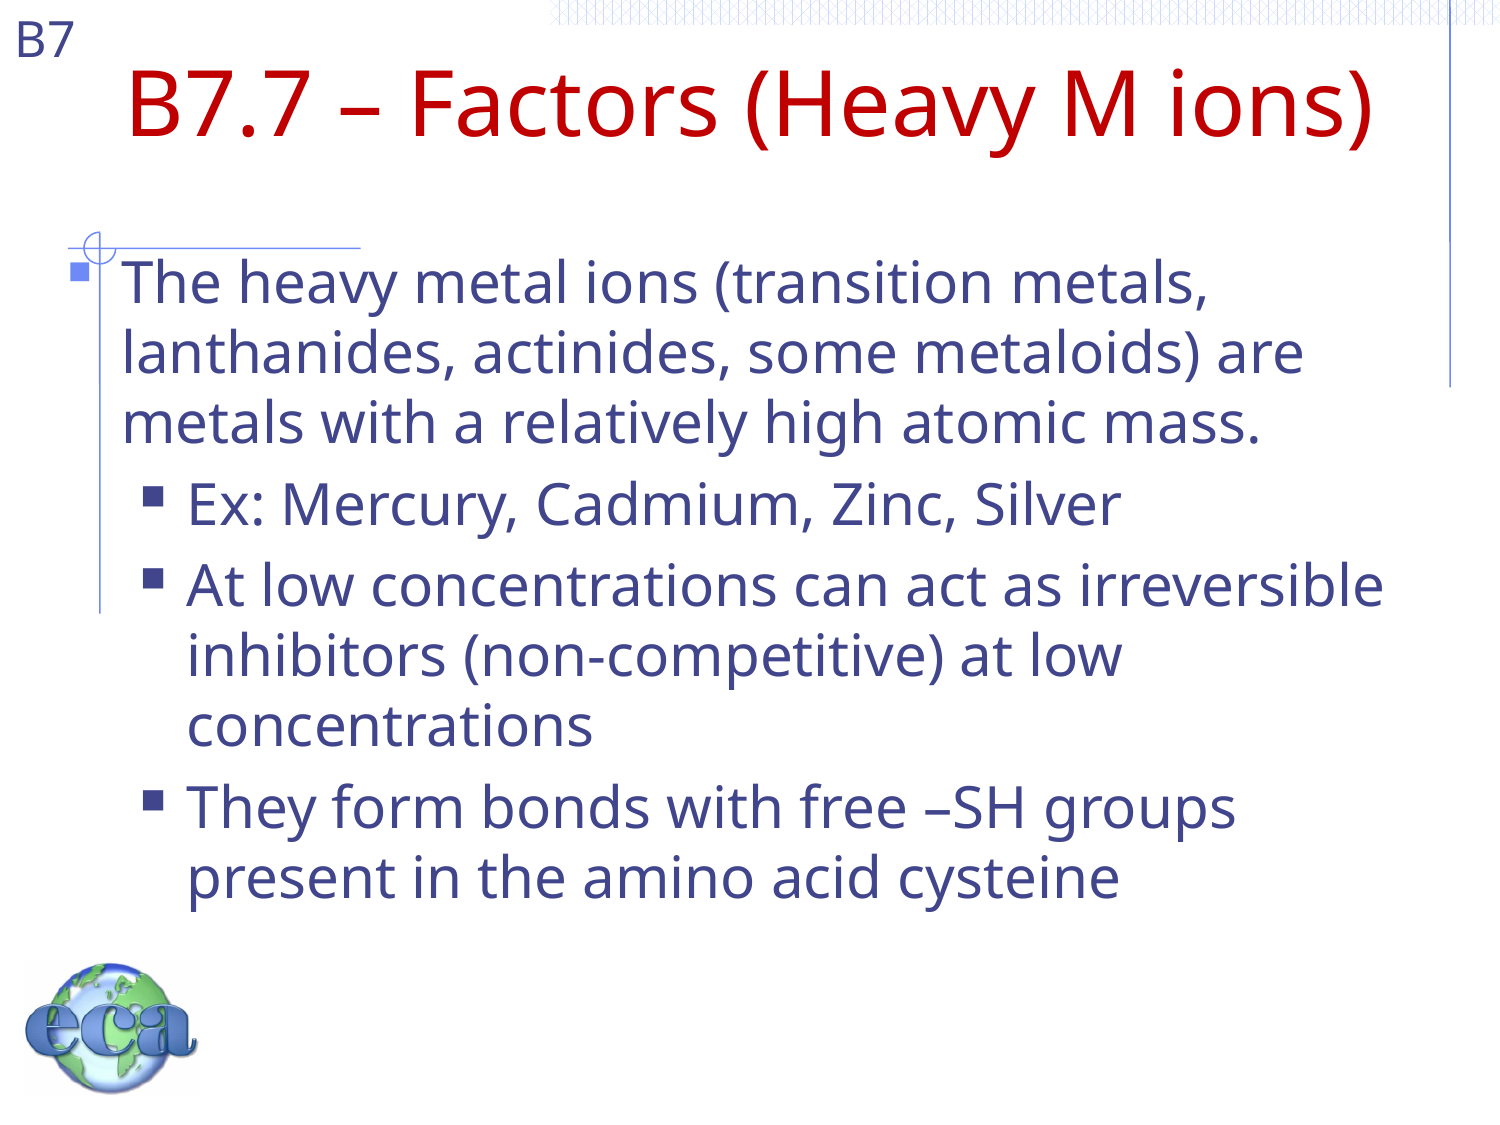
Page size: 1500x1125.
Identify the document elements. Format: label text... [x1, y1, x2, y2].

picture [23, 960, 200, 1096]
title B7.7 – Factors (Heavy M ions) [37, 24, 1463, 163]
list The heavy metal ions (transition metals, lanthanides, actinides, some metaloids) are metals with a relatively high atomic mass. Ex: Mercury, Cadmium, Zinc, Silver At low concentrations can act as irreversible inhibitors (non-competitive) at low concentrations They form bonds with free –SH groups present in the amino acid cysteine [49, 237, 1463, 976]
